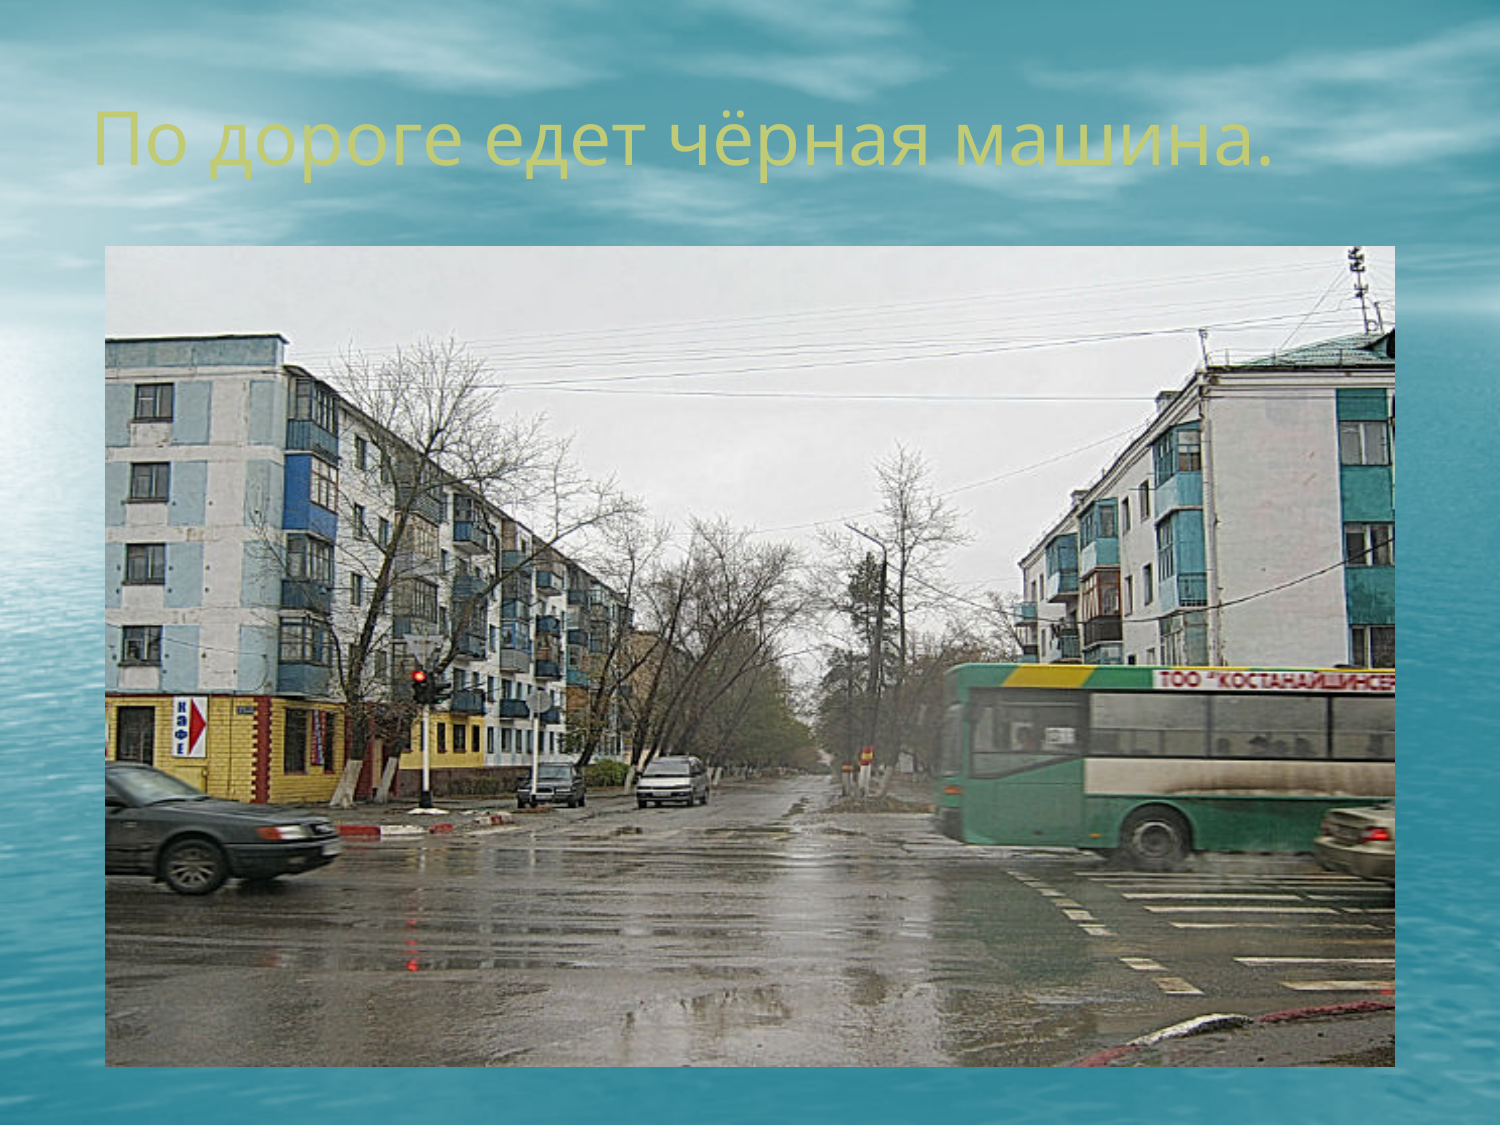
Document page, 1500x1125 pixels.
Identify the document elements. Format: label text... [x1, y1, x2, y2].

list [105, 245, 1395, 1067]
title По дороге едет чёрная машина. [74, 47, 1426, 223]
